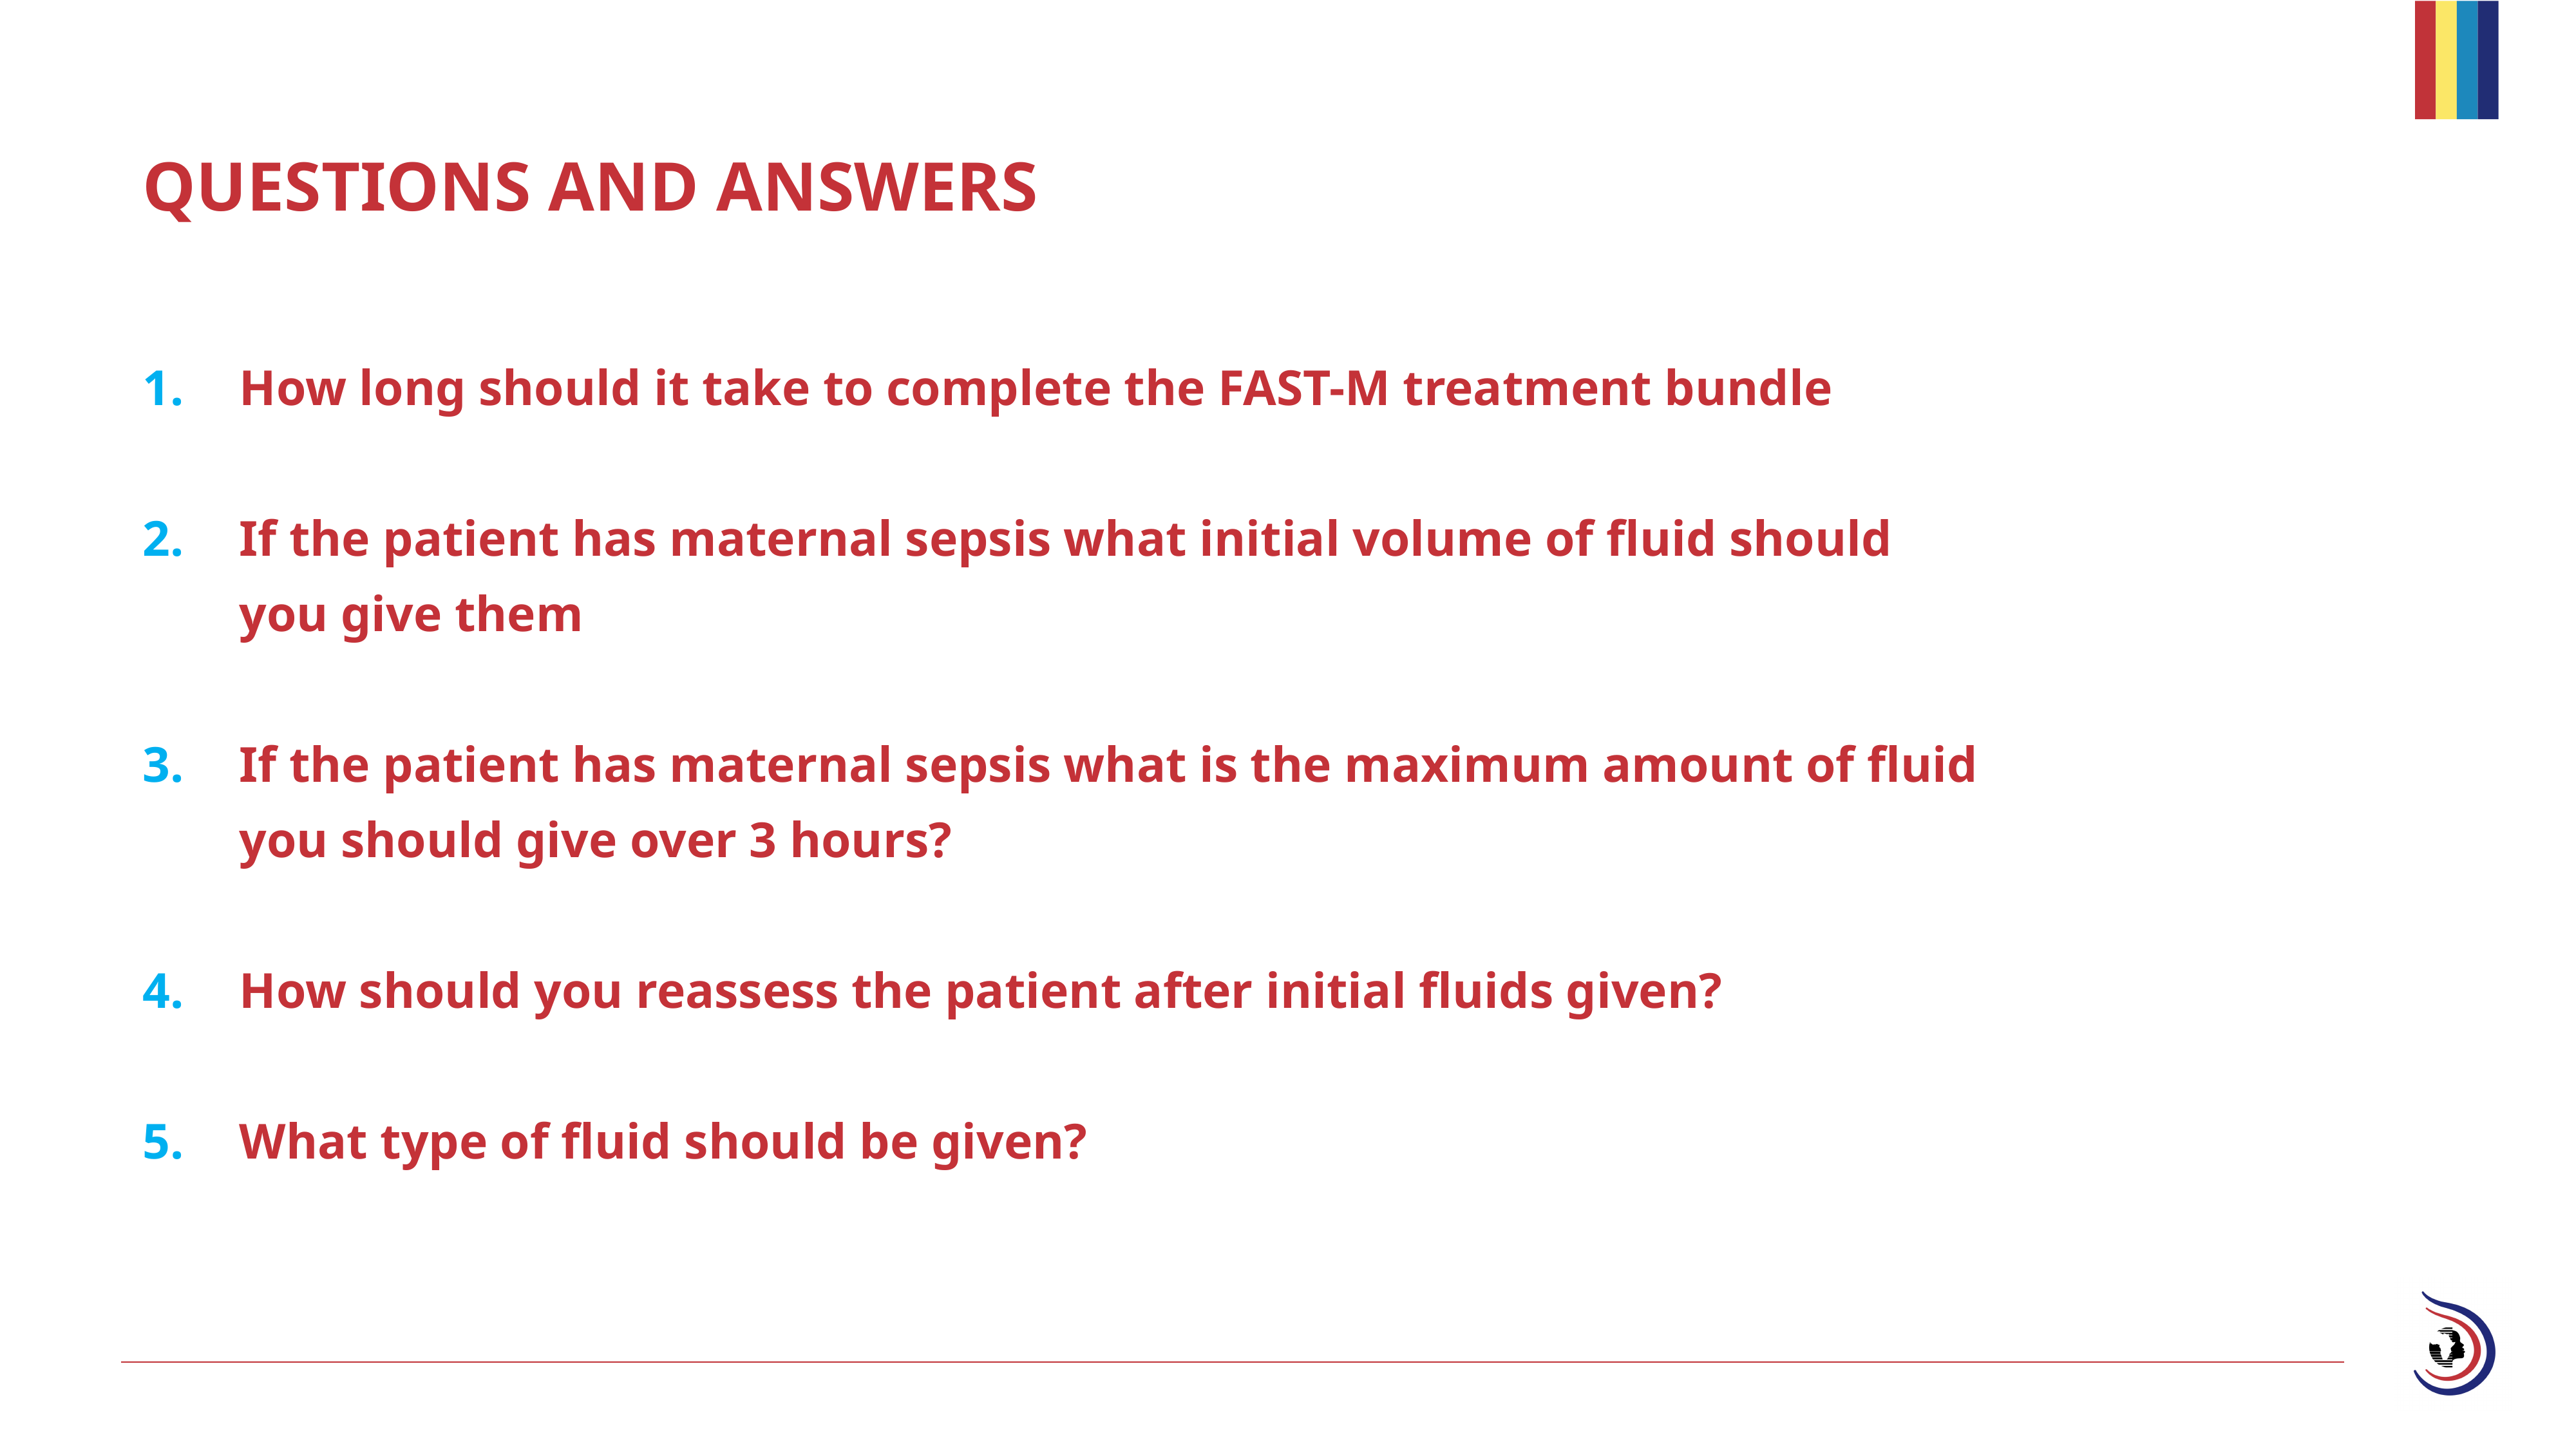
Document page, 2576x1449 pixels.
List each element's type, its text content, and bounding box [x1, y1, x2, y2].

list How long should it take to complete the FAST-M treatment bundle If the patient has maternal sepsis what initial volume of fluid should you give them If the patient has maternal sepsis what is the maximum amount of fluid you should give over 3 hours? How should you reassess the patient after initial fluids given? What type of fluid should be given? [117, 314, 2018, 1230]
title QUESTIONS AND ANSWERS [117, 118, 2049, 270]
picture [2394, 1277, 2512, 1411]
